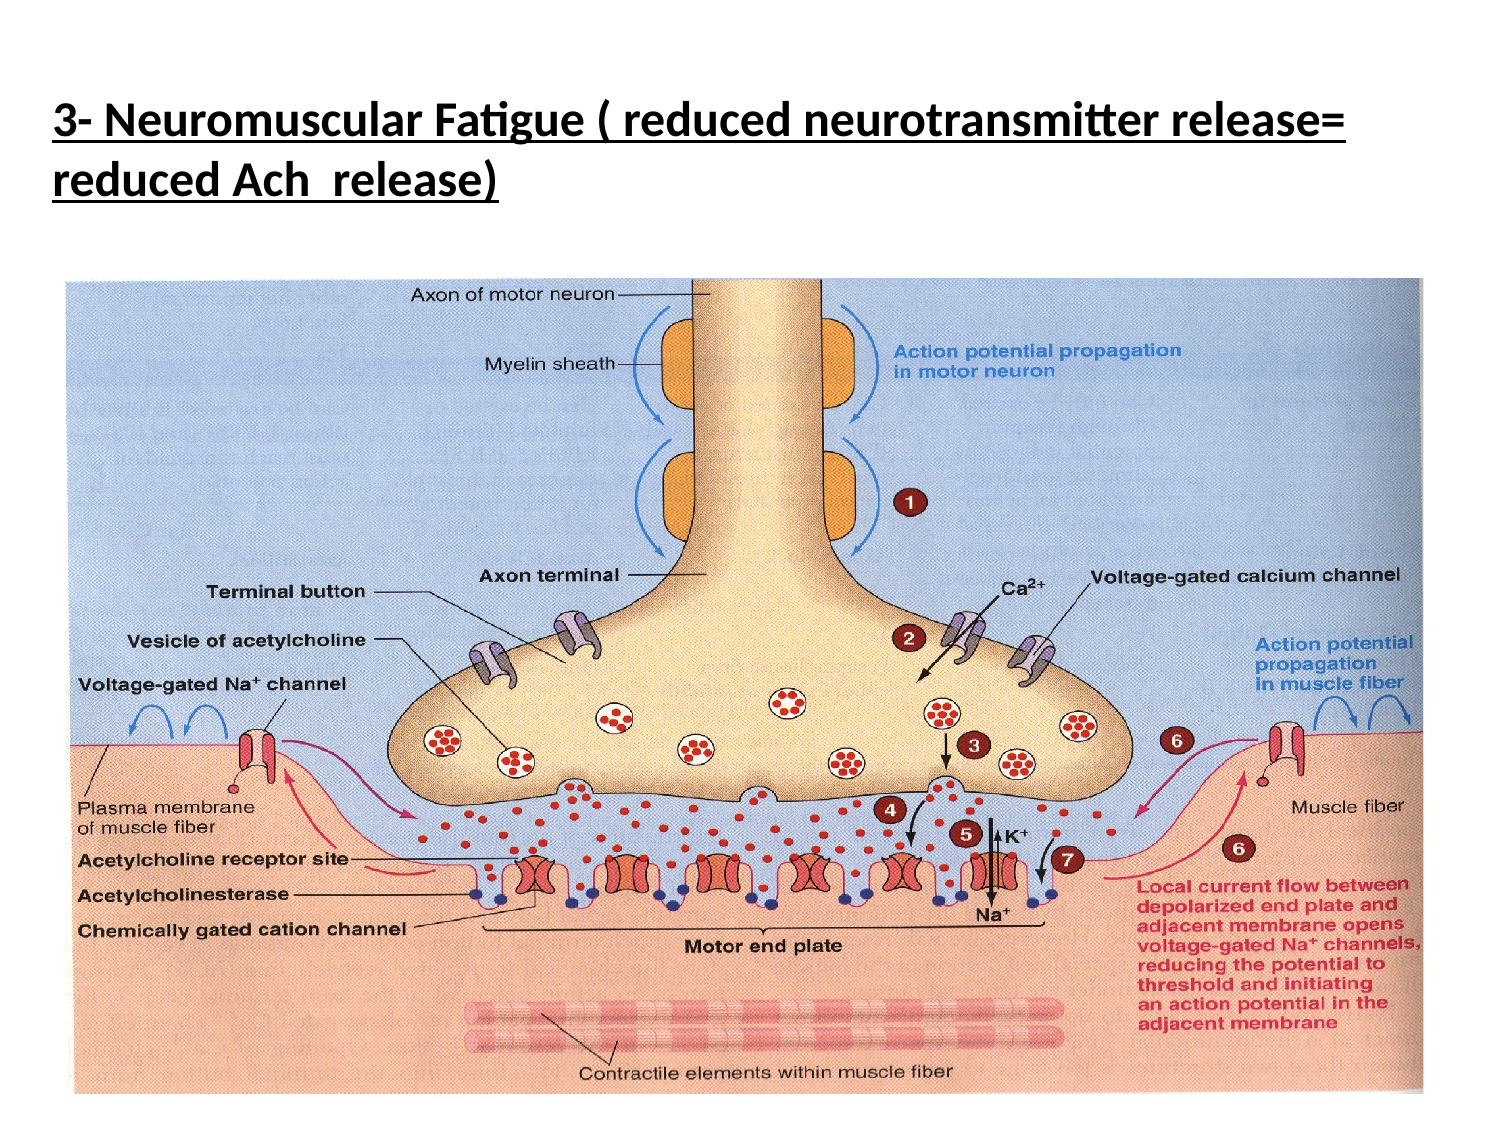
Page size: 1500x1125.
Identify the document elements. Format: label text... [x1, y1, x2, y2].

text_box 3- Neuromuscular Fatigue ( reduced neurotransmitter release= reduced Ach release) [37, 19, 1459, 489]
picture [64, 278, 1424, 1095]
